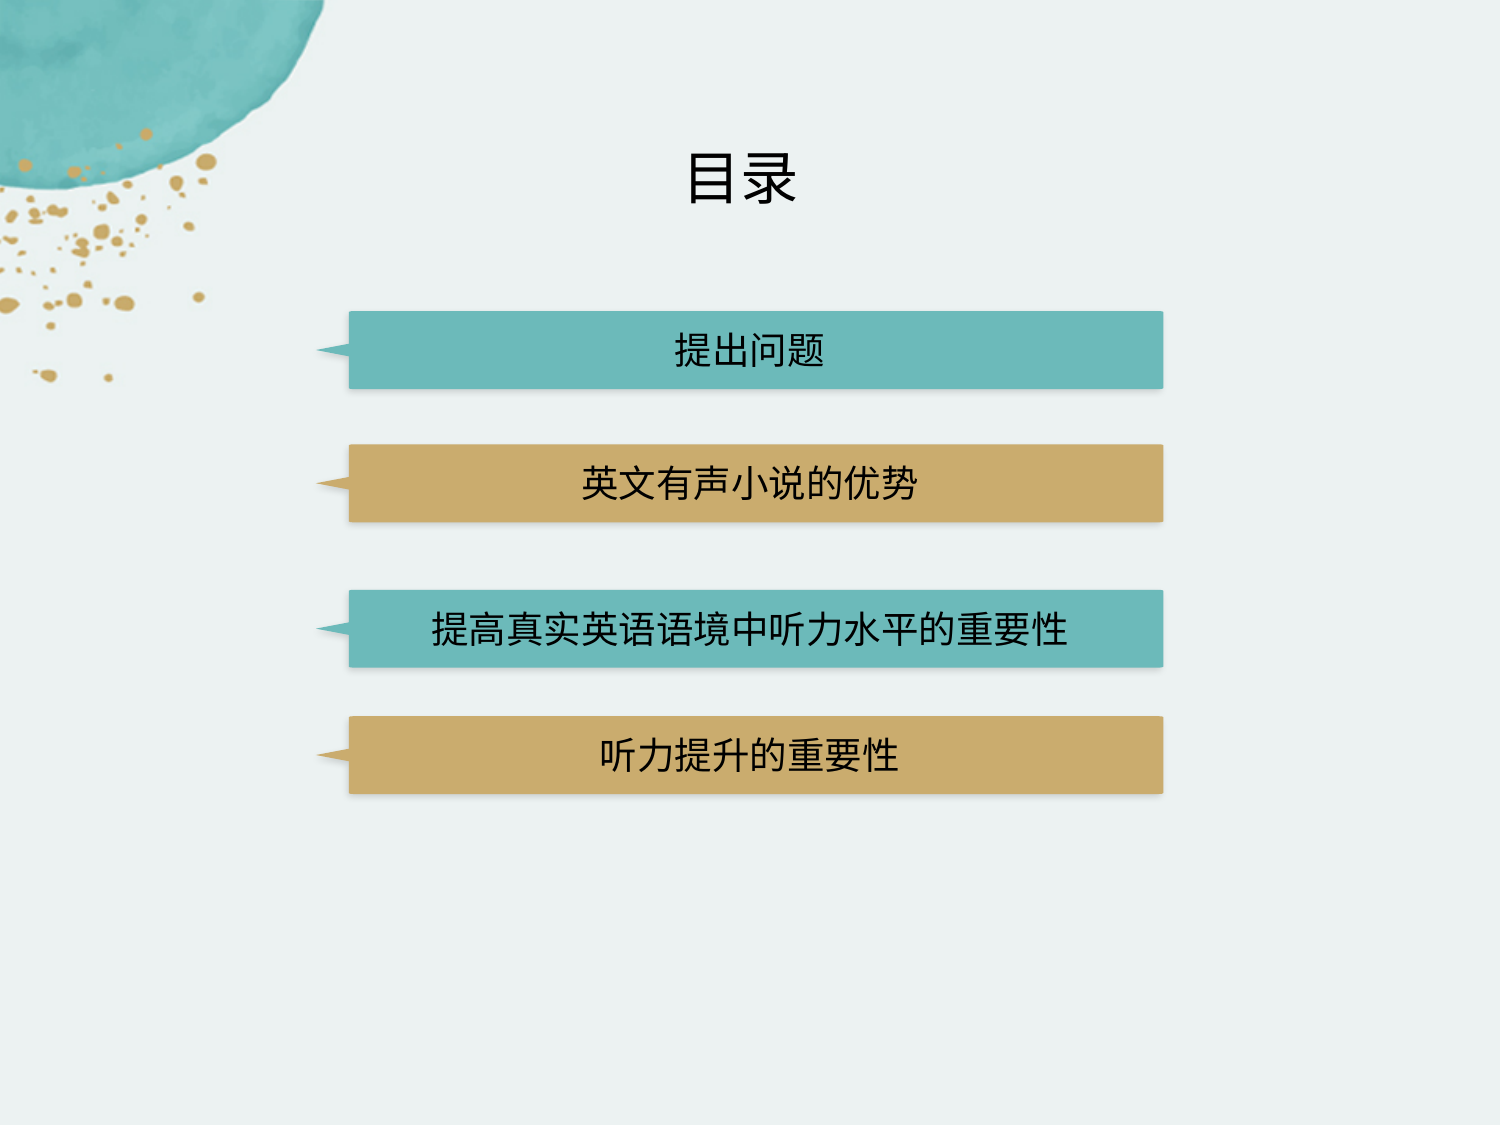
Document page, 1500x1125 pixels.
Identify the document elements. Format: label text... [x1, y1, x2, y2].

picture [0, 0, 1500, 1125]
text_box 提出问题 [660, 319, 840, 380]
text_box 英文有声小说的优势 [566, 452, 934, 513]
text_box [313, 587, 1166, 670]
text_box 目录 [667, 133, 832, 219]
text_box [313, 714, 1166, 797]
text_box [313, 308, 1166, 392]
text_box [313, 442, 1166, 525]
text_box 听力提升的重要性 [585, 724, 915, 785]
text_box 提高真实英语语境中听力水平的重要性 [416, 598, 1084, 659]
